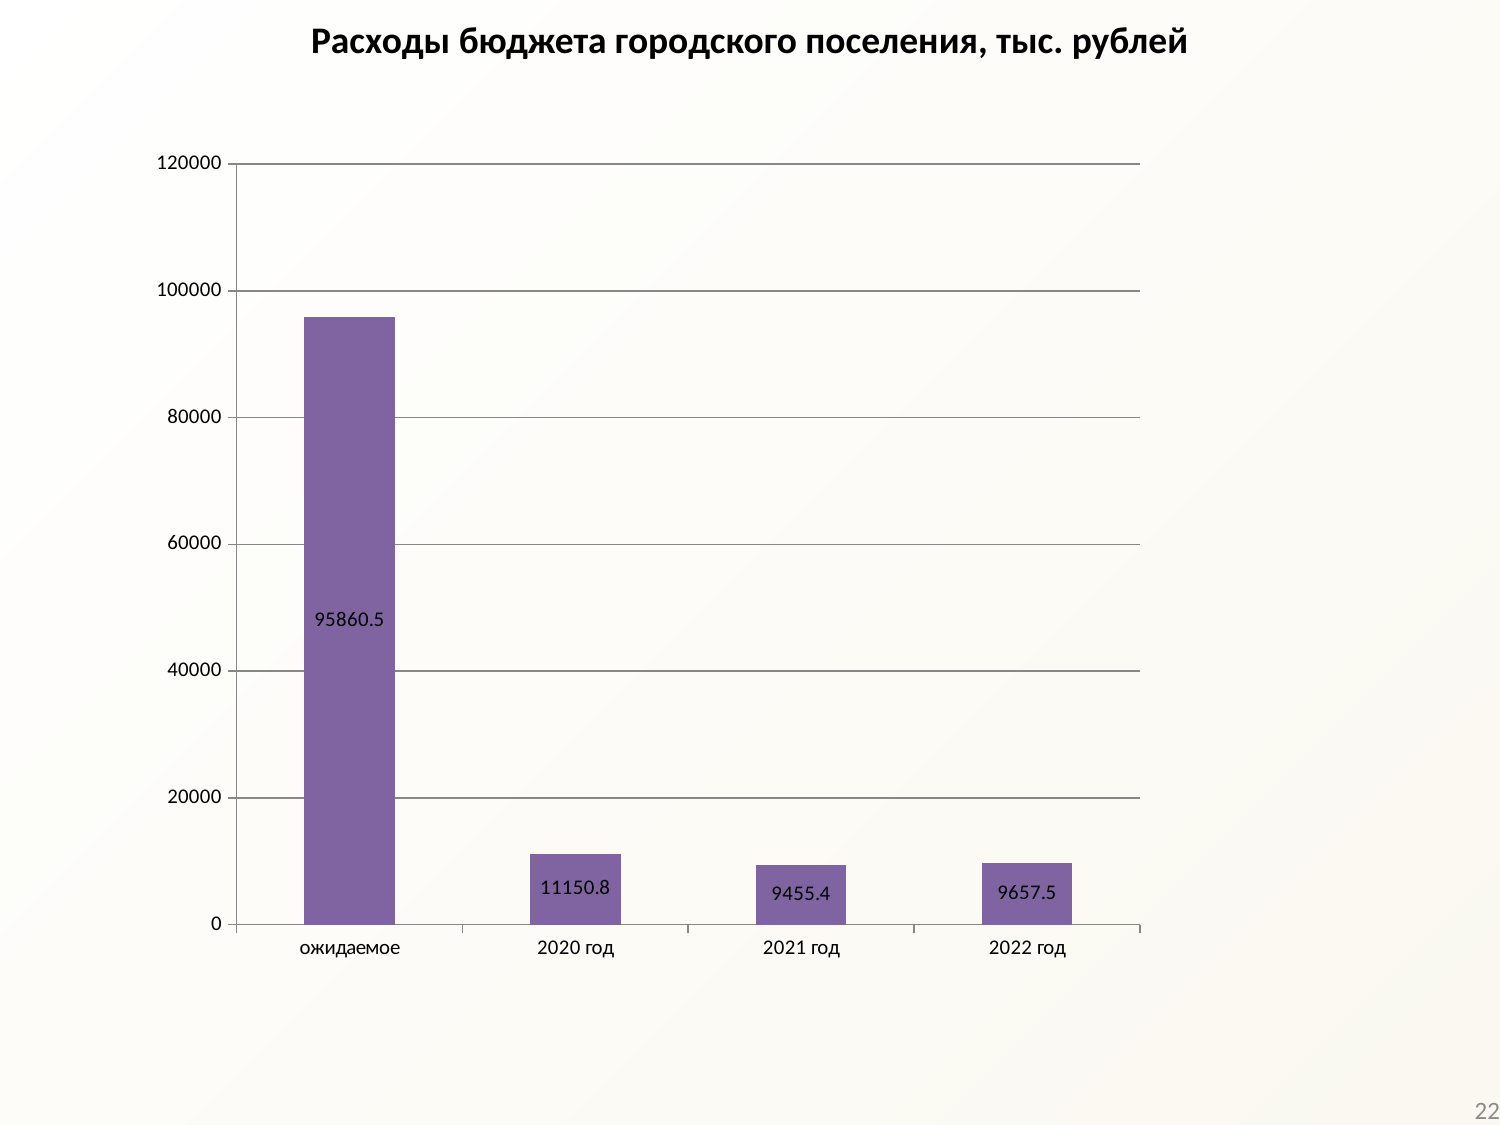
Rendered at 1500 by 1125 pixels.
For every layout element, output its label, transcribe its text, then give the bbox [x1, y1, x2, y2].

chart [52, 136, 1161, 977]
text_box Расходы бюджета городского поселения, тыс. рублей [0, 8, 1500, 83]
slide_number 22 [1149, 1094, 1500, 1125]
